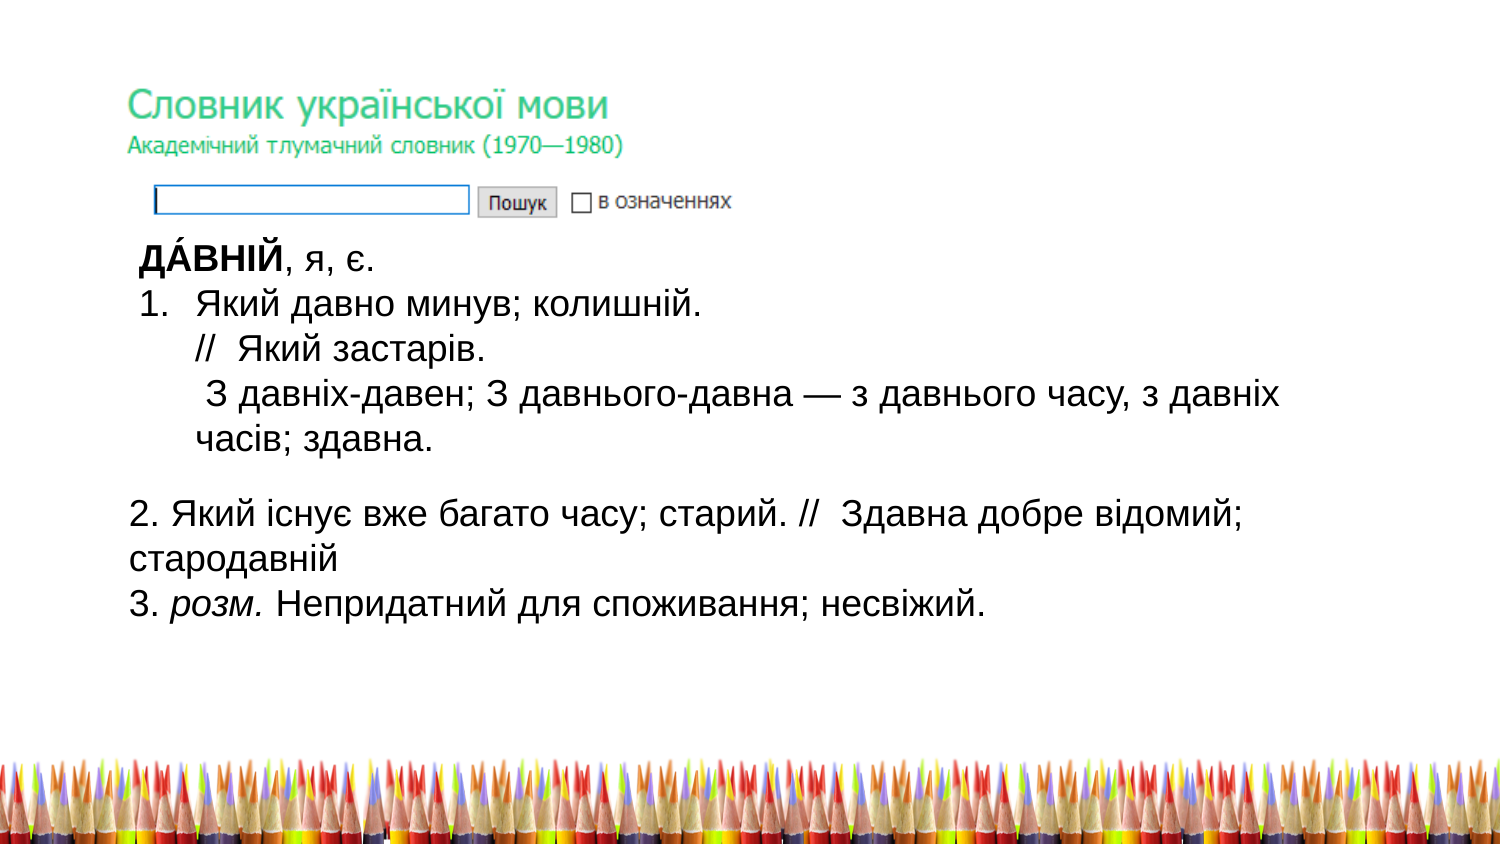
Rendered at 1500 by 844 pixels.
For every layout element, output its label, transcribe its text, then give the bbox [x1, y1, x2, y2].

text_box ДА́ВНІЙ, я, є. Який давно минув; колишній. // Який застарів. З давніх-давен; З давнього-давна — з давнього часу, з давніх часів; здавна. [123, 226, 1317, 481]
picture [111, 67, 764, 248]
picture [0, 756, 1500, 844]
text_box 2. Який існує вже багато часу; старий. // Здавна добре відомий; стародавній 3. розм. Непридатний для споживання; несвіжий. [113, 481, 1366, 632]
